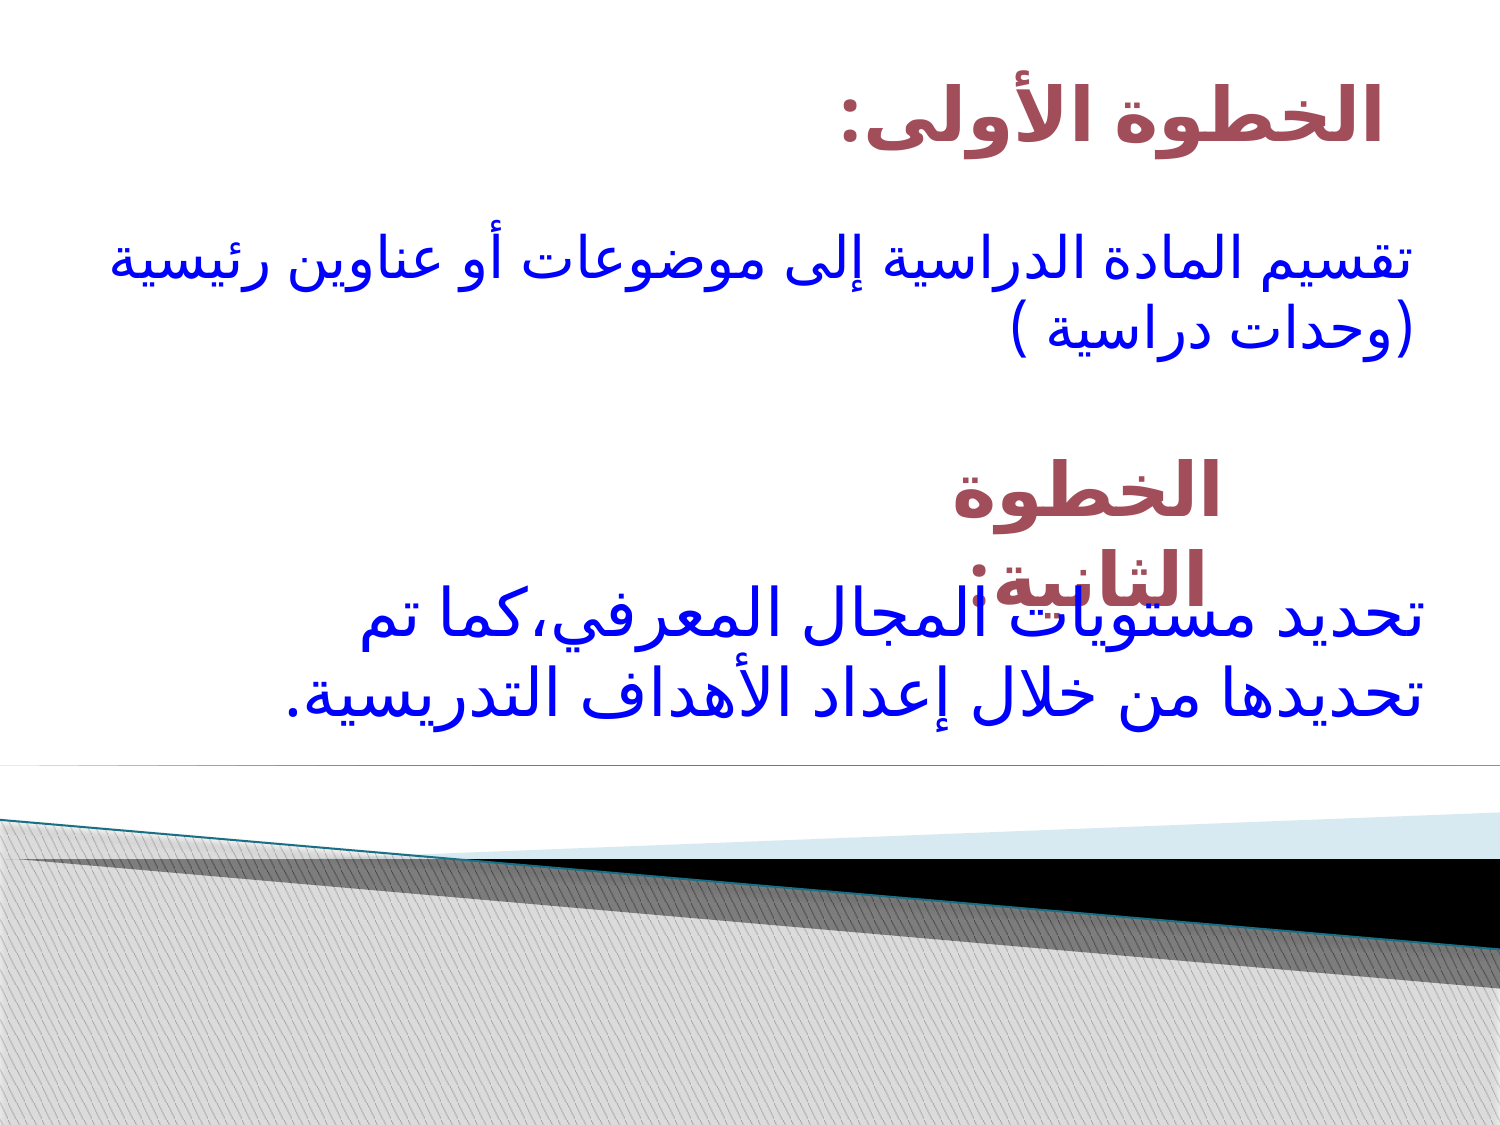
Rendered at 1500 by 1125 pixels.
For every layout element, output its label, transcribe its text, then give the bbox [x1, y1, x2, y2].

text_box الخطوة الأولى: [823, 58, 1402, 164]
picture [5, 859, 1500, 989]
text_box تحديد مستويات المجال المعرفي،كما تم تحديدها من خلال إعداد الأهداف التدريسية. [222, 562, 1442, 738]
text_box الخطوة الثانية: [890, 433, 1287, 562]
text_box تقسيم المادة الدراسية إلى موضوعات أو عناوين رئيسية (وحدات دراسية ) [87, 212, 1430, 368]
